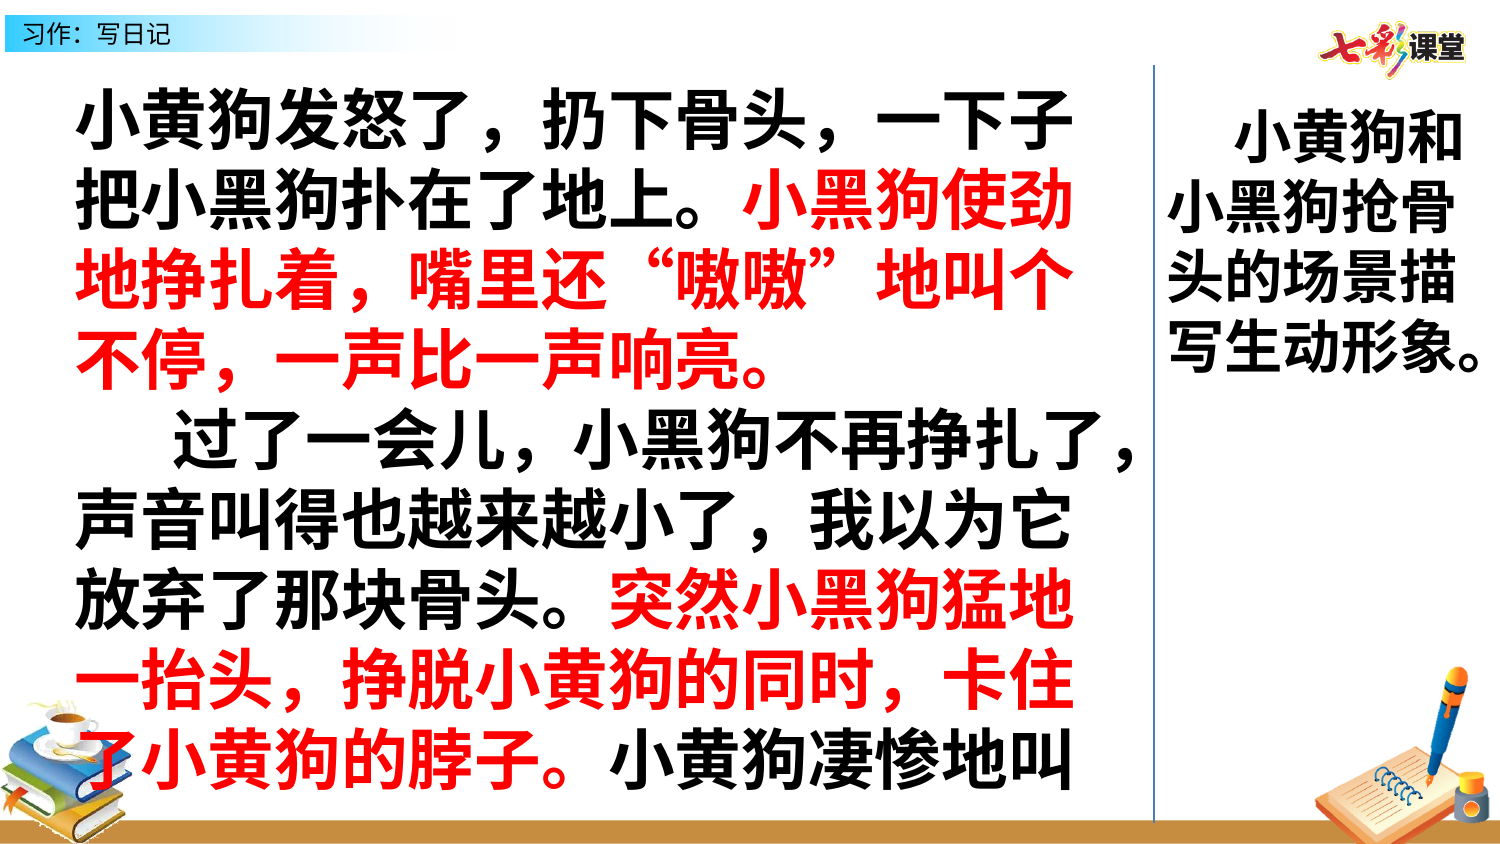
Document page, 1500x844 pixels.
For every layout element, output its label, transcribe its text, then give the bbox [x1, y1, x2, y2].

text_box 小黄狗和小黑狗抢骨头的场景描写生动形象。 [1159, 92, 1492, 458]
text_box 小黄狗发怒了，扔下骨头，一下子把小黑狗扑在了地上。小黑狗使劲地挣扎着，嘴里还“嗷嗷”地叫个不停，一声比一声响亮。 过了一会儿，小黑狗不再挣扎了，声音叫得也越来越小了，我以为它放弃了那块骨头。突然小黑狗猛地一抬头，挣脱小黄狗的同时，卡住了小黄狗的脖子。小黄狗凄惨地叫 [62, 72, 1149, 804]
picture [0, 700, 146, 844]
picture [1316, 20, 1468, 80]
picture [1303, 652, 1500, 844]
